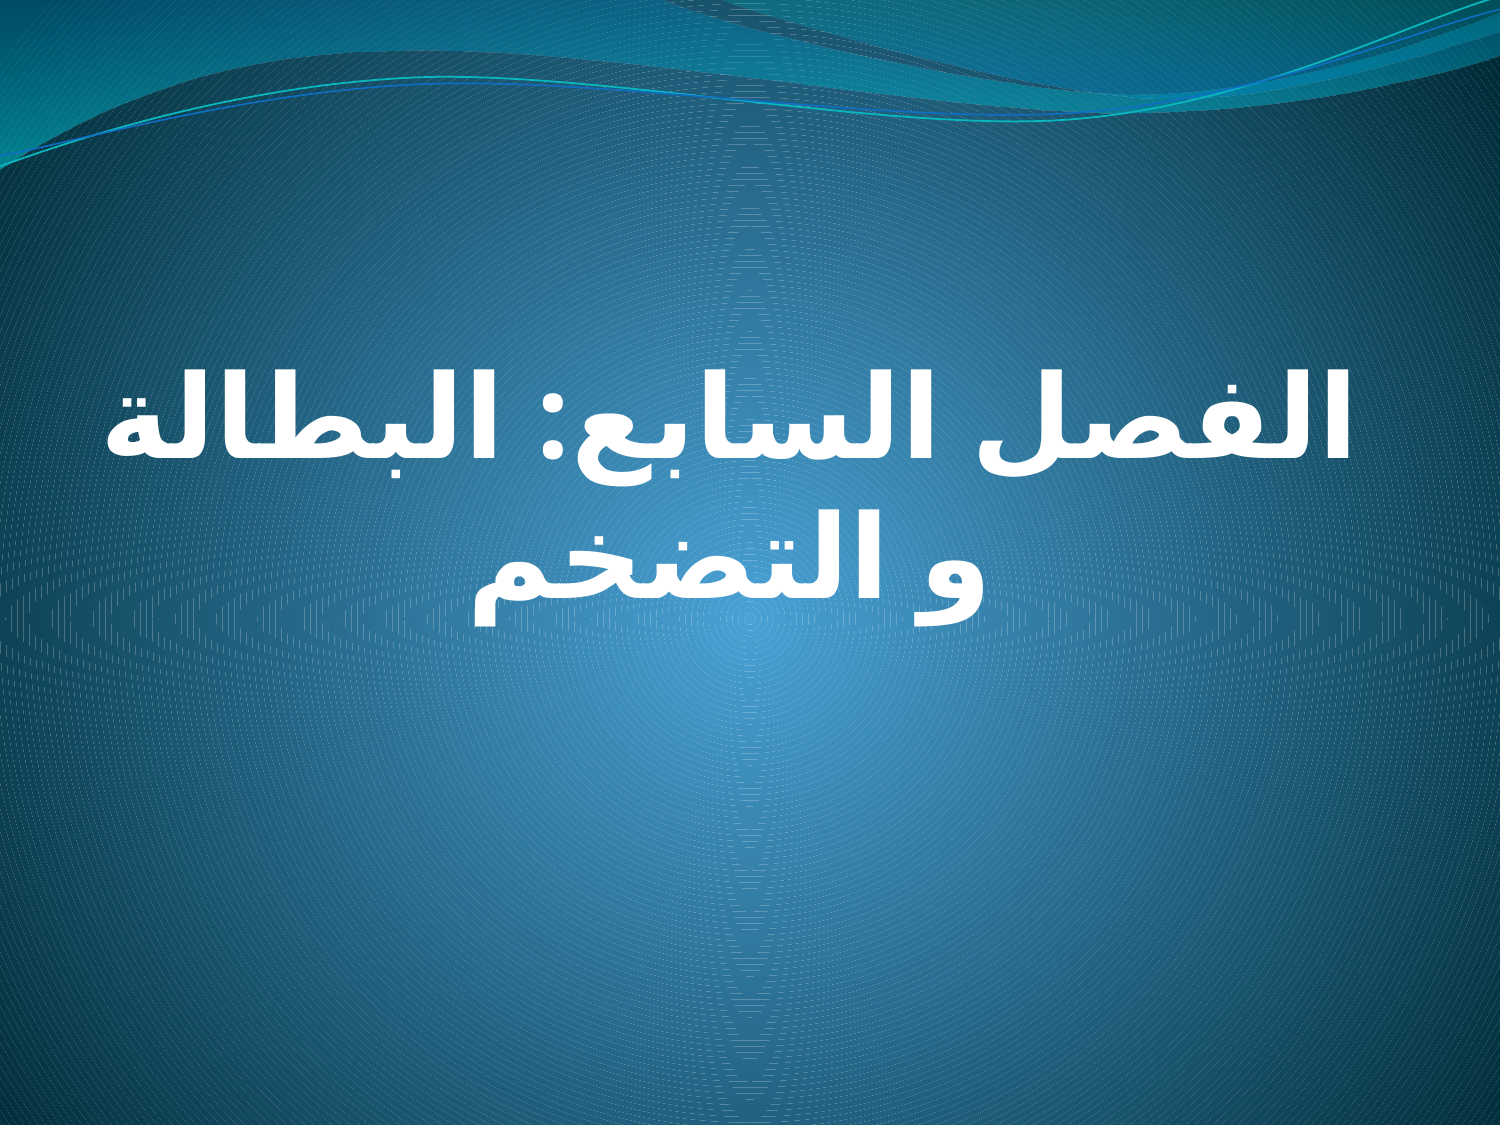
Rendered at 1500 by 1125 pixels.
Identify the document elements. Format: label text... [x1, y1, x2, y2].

title الفصل السابع: البطالة و التضخم [87, 321, 1376, 622]
